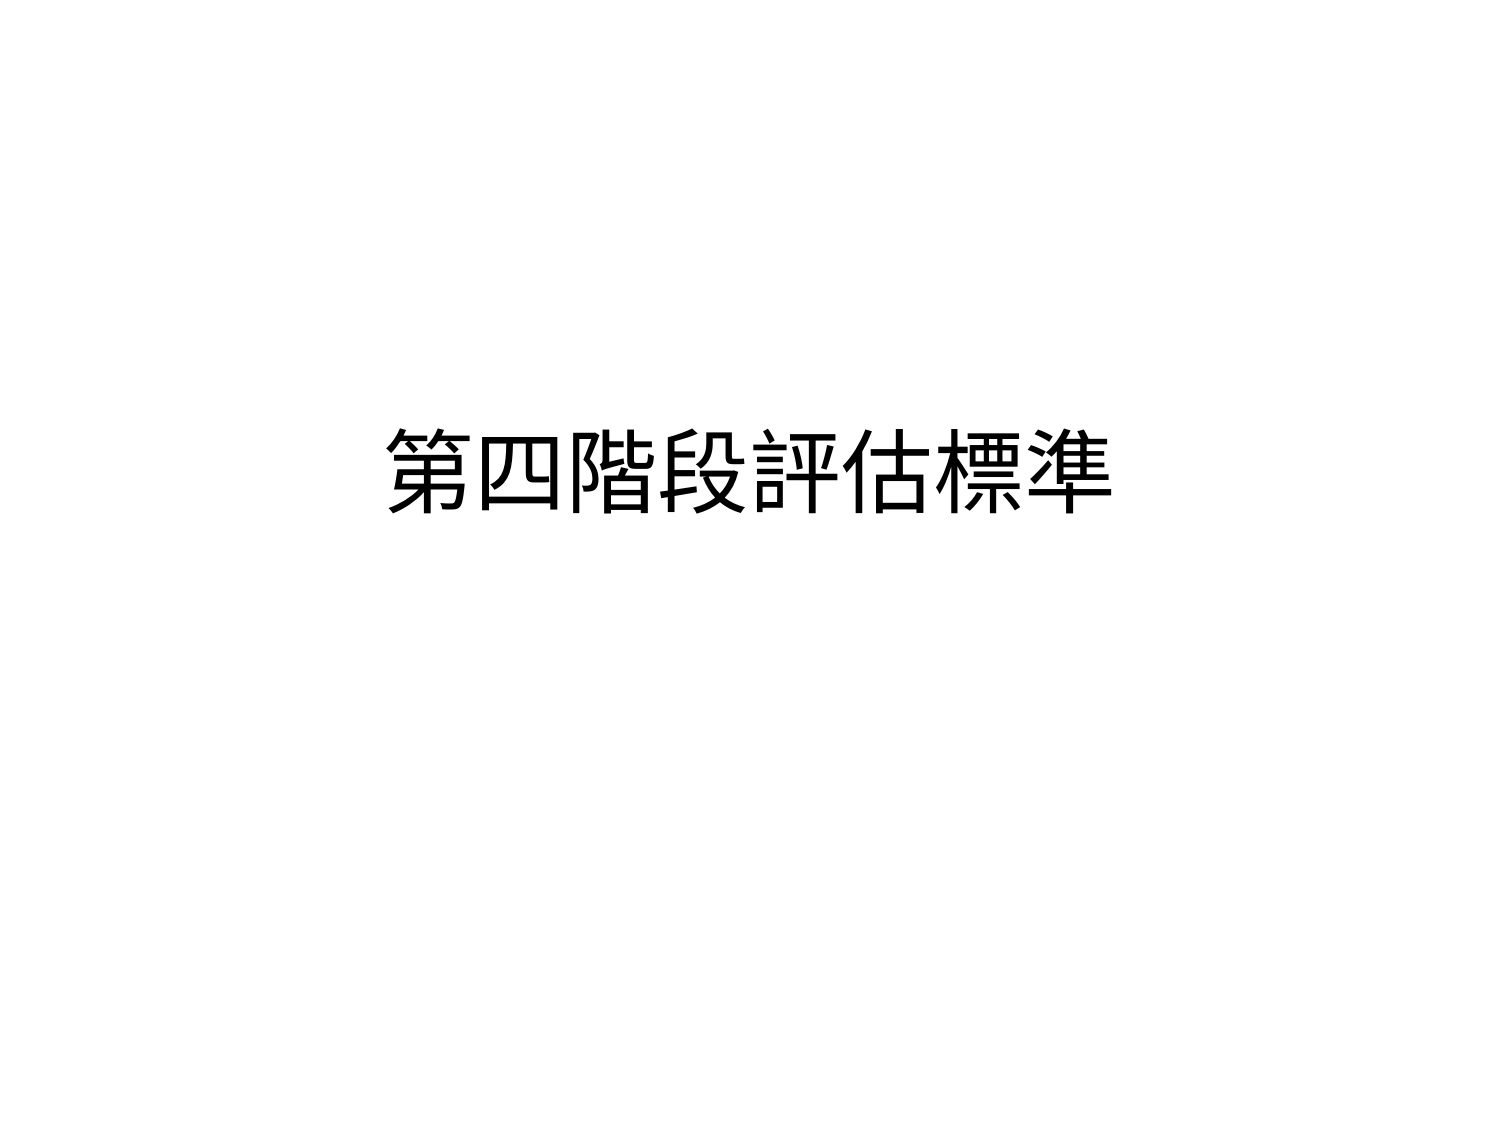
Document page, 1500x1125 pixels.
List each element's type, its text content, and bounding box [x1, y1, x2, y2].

title 第四階段評估標準 [112, 349, 1388, 591]
